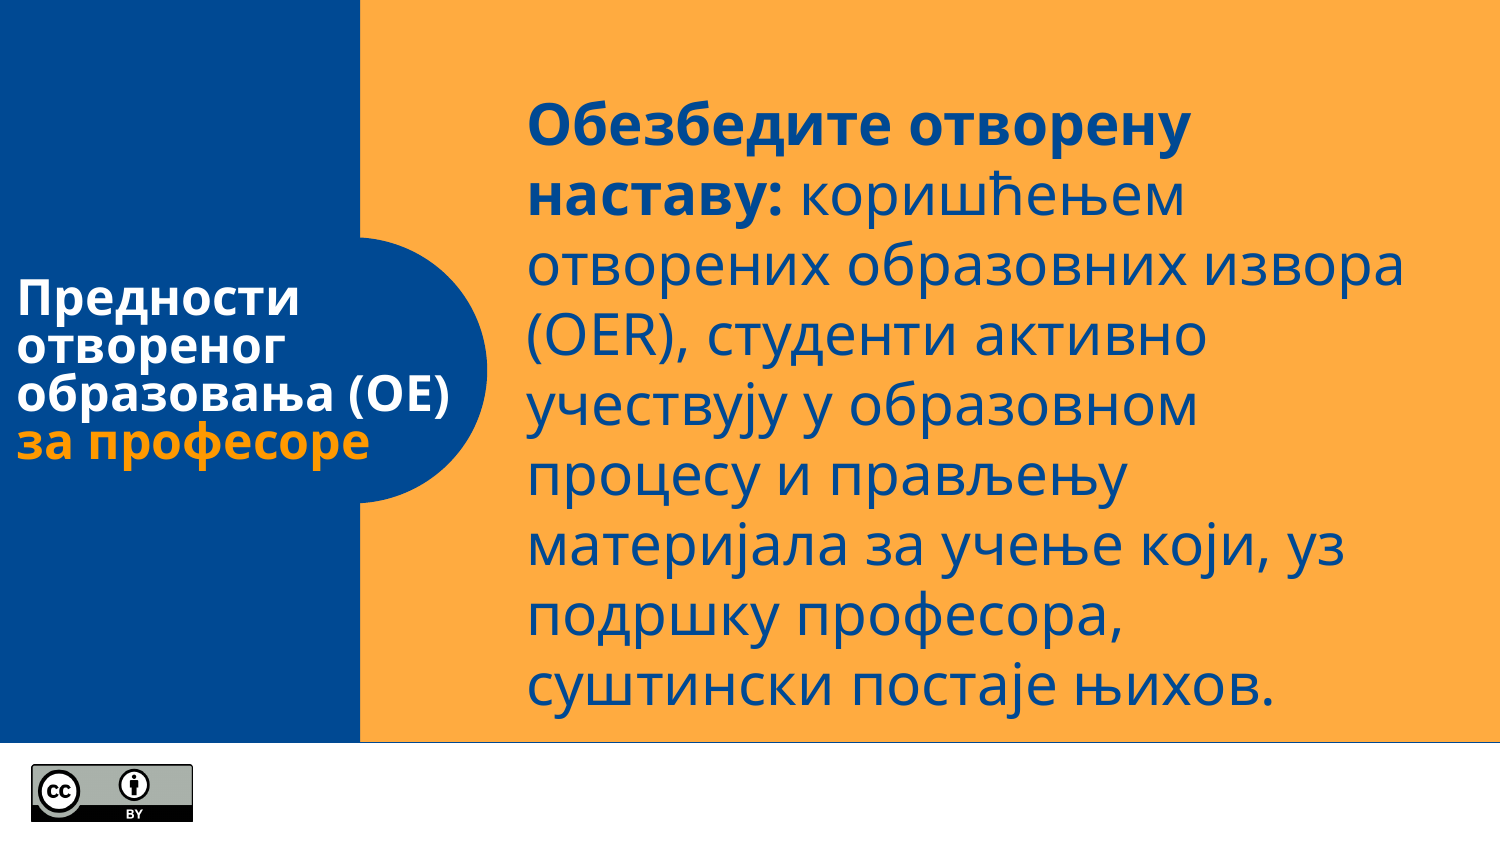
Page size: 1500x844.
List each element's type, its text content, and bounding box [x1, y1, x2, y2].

text_box [361, 237, 431, 262]
picture [31, 764, 193, 822]
text_box Обезбедите отворену наставу: коришћењем отворених образовних извора (OER), студенти активно учествују у образовном процесу и прављењу материјала за учење који, уз подршку професора, суштински постаје њихов. [511, 72, 1462, 733]
text_box Предности отвореног образовања (ОЕ) за професоре [1, 262, 488, 485]
text_box [0, 0, 361, 742]
text_box [0, 750, 1500, 844]
text_box [361, 485, 421, 504]
